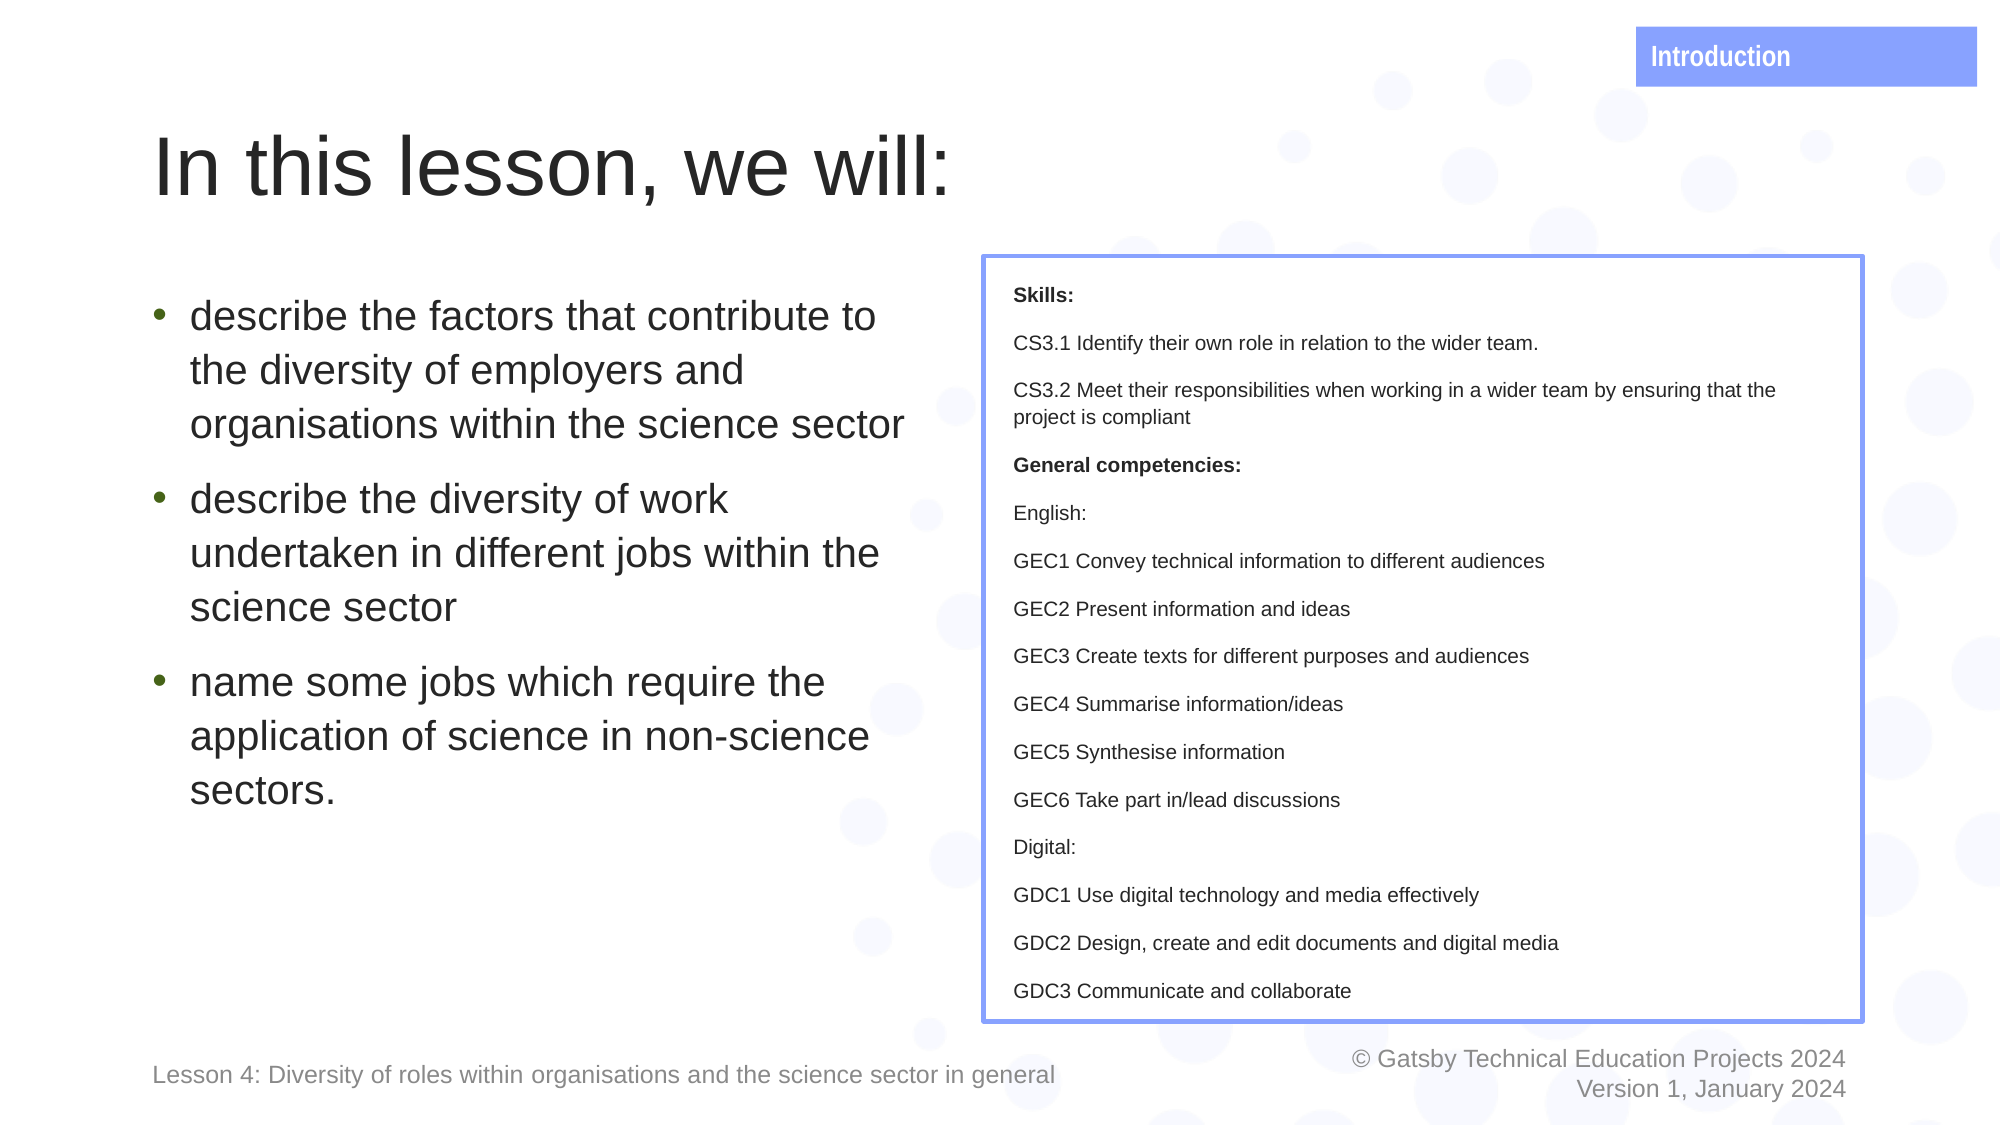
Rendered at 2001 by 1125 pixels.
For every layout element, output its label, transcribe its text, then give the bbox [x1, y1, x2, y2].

list describe the factors that contribute to the diversity of employers and organisations within the science sector describe the diversity of work undertaken in different jobs within the science sector name some jobs which require the application of science in non-science sectors. [137, 277, 952, 949]
list Skills: CS3.1 Identify their own role in relation to the wider team. CS3.2 Meet their responsibilities when working in a wider team by ensuring that the project is compliant General competencies: English: GEC1 Convey technical information to different audiences GEC2 Present information and ideas GEC3 Create texts for different purposes and audiences GEC4 Summarise information/ideas GEC5 Synthesise information GEC6 Take part in/lead discussions Digital: GDC1 Use digital technology and media effectively GDC2 Design, create and edit documents and digital media GDC3 Communicate and collaborate [981, 254, 1865, 1024]
title In this lesson, we will: [137, 59, 1863, 278]
list Introduction [1636, 26, 1978, 87]
list Lesson 4: Diversity of roles within organisations and the science sector in general [137, 1042, 1086, 1103]
